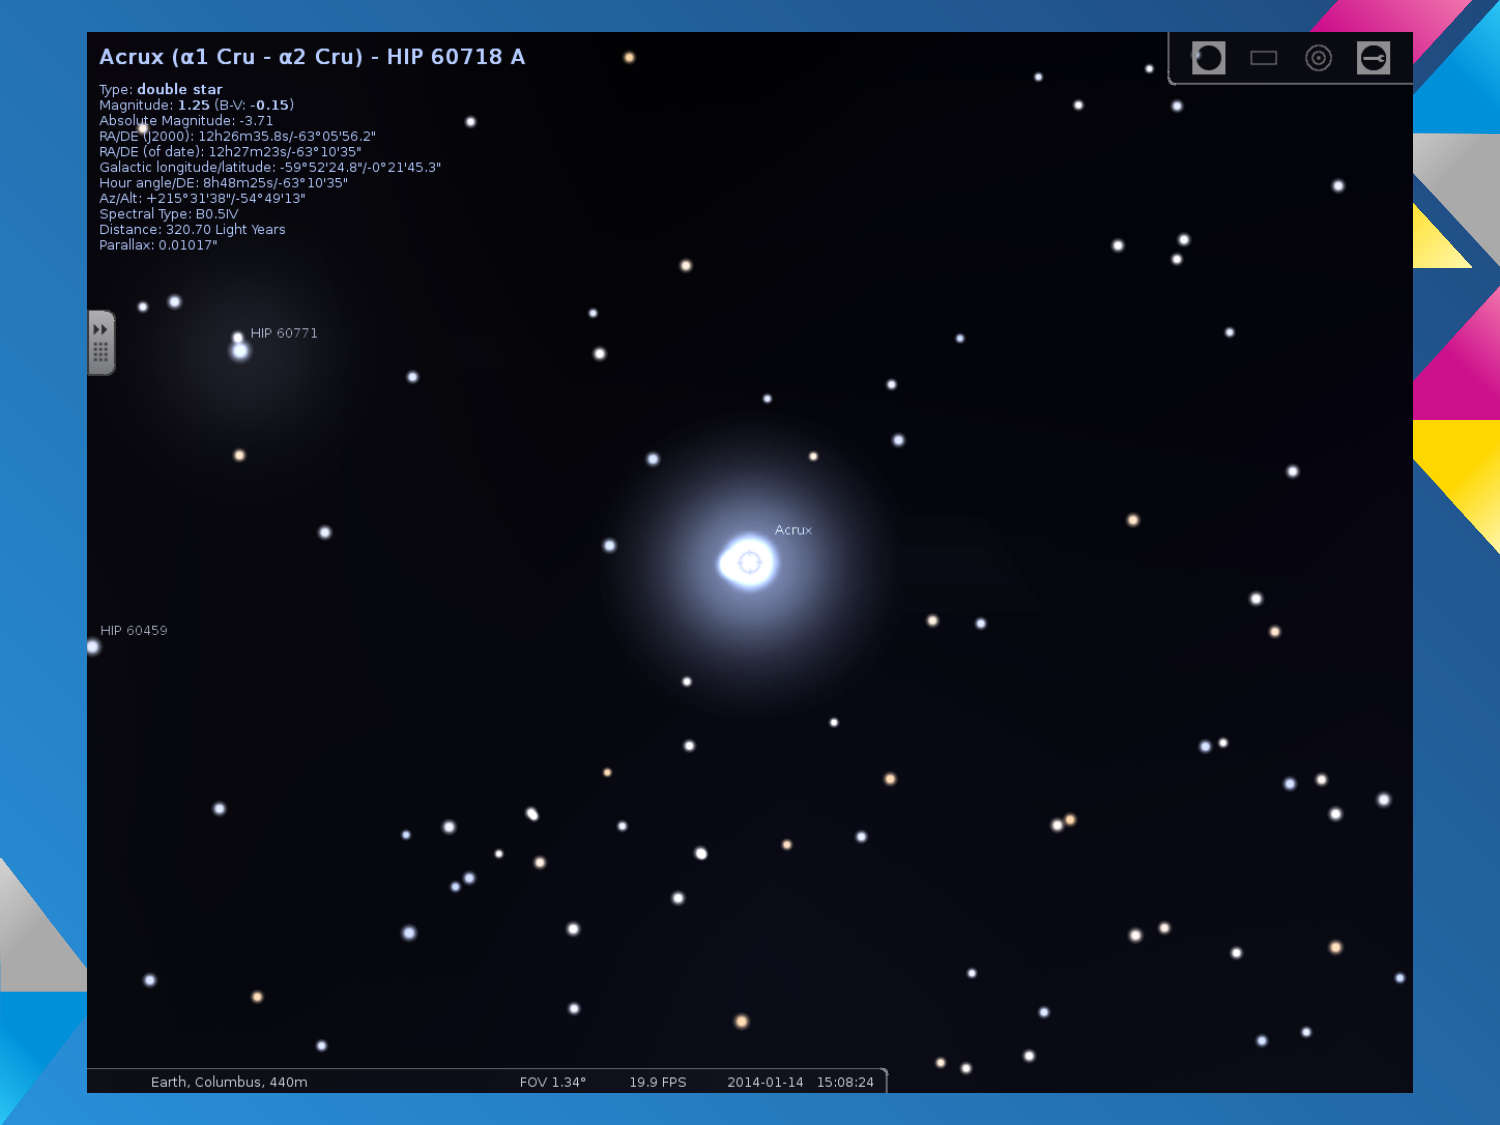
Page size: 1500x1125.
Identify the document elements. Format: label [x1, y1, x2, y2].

picture [87, 32, 1413, 1093]
